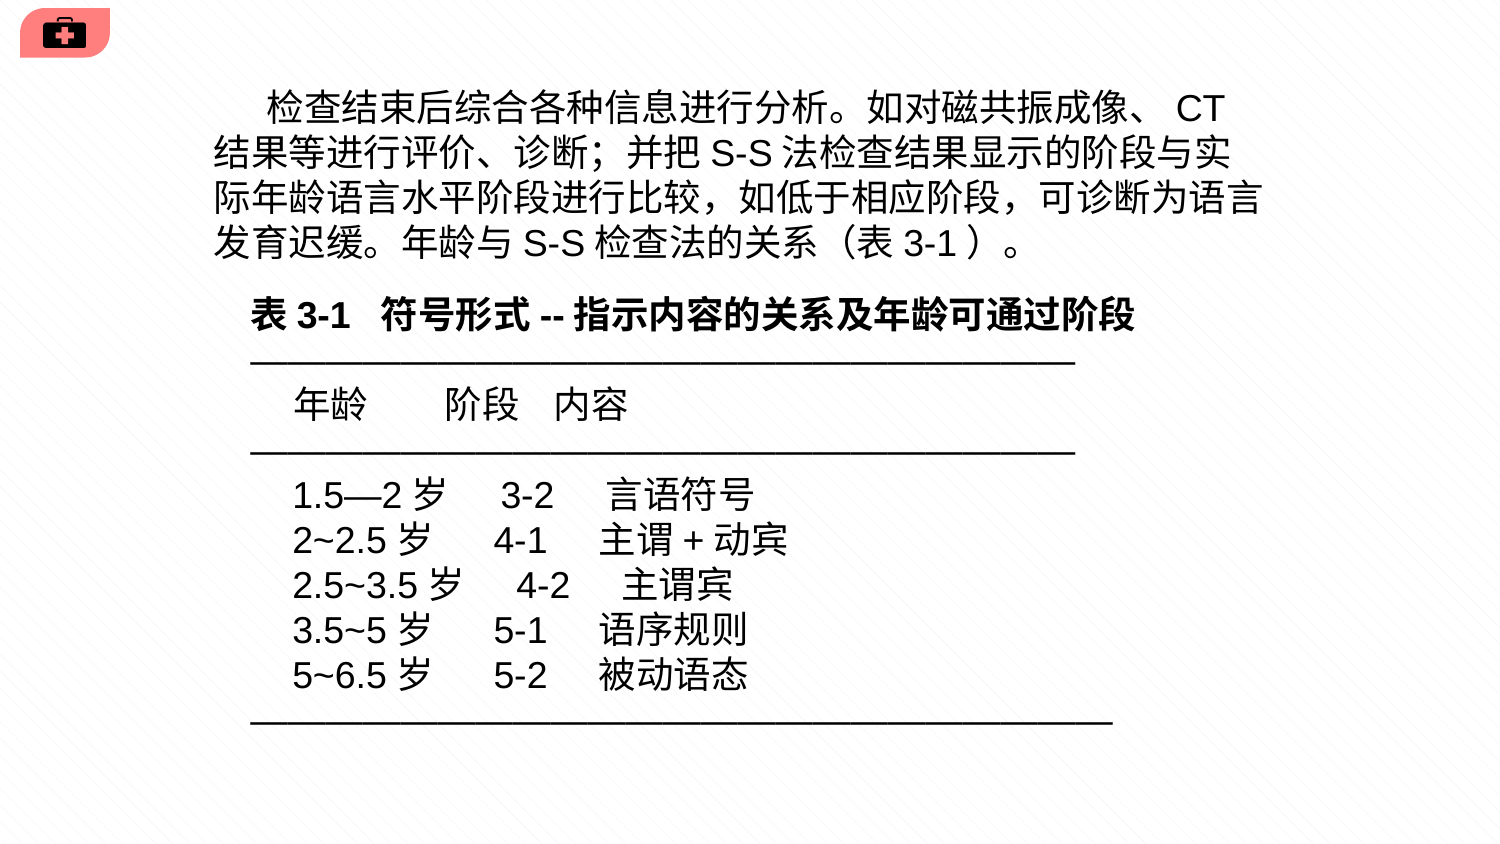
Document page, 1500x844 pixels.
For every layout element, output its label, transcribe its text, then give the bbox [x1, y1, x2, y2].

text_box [20, 0, 1389, 61]
text_box 检查结束后综合各种信息进行分析。如对磁共振成像、CT结果等进行评价、诊断；并把S-S法检查结果显示的阶段与实际年龄语言水平阶段进行比较，如低于相应阶段，可诊断为语言发育迟缓。年龄与S-S检查法的关系（表3-1）。 [124, 76, 1283, 316]
text_box 表3-1 符号形式--指示内容的关系及年龄可通过阶段 —————————————————————— 年龄 阶段 内容 —————————————————————— 1.5—2岁 3-2 言语符号 2~2.5岁 4-1 主谓+动宾 2.5~3.5岁 4-2 主谓宾 3.5~5岁 5-1 语序规则 5~6.5岁 5-2 被动语态 ——————————————————————— [177, 283, 1336, 748]
